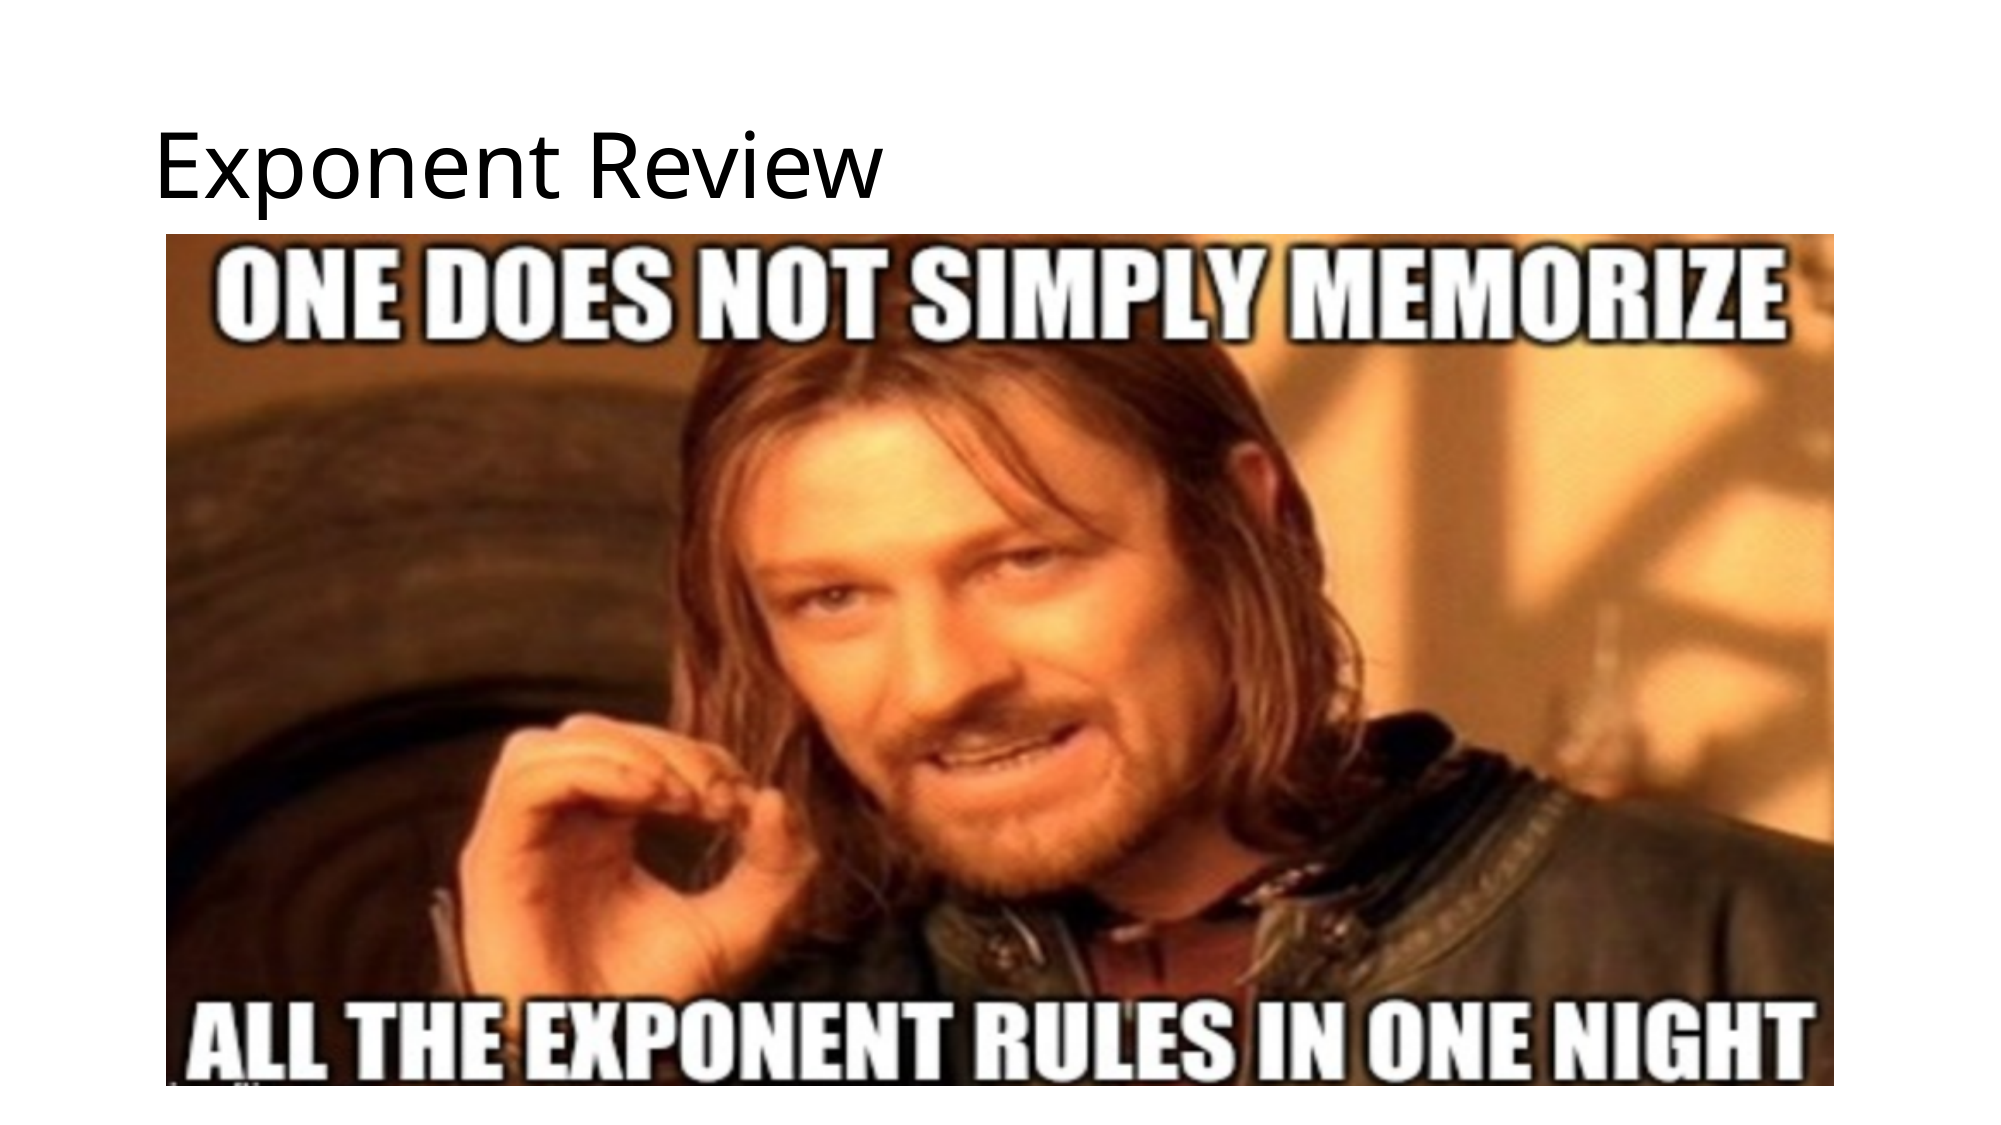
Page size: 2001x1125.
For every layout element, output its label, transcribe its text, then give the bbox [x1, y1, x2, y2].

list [137, 234, 1863, 1086]
title Exponent Review [137, 59, 1863, 234]
